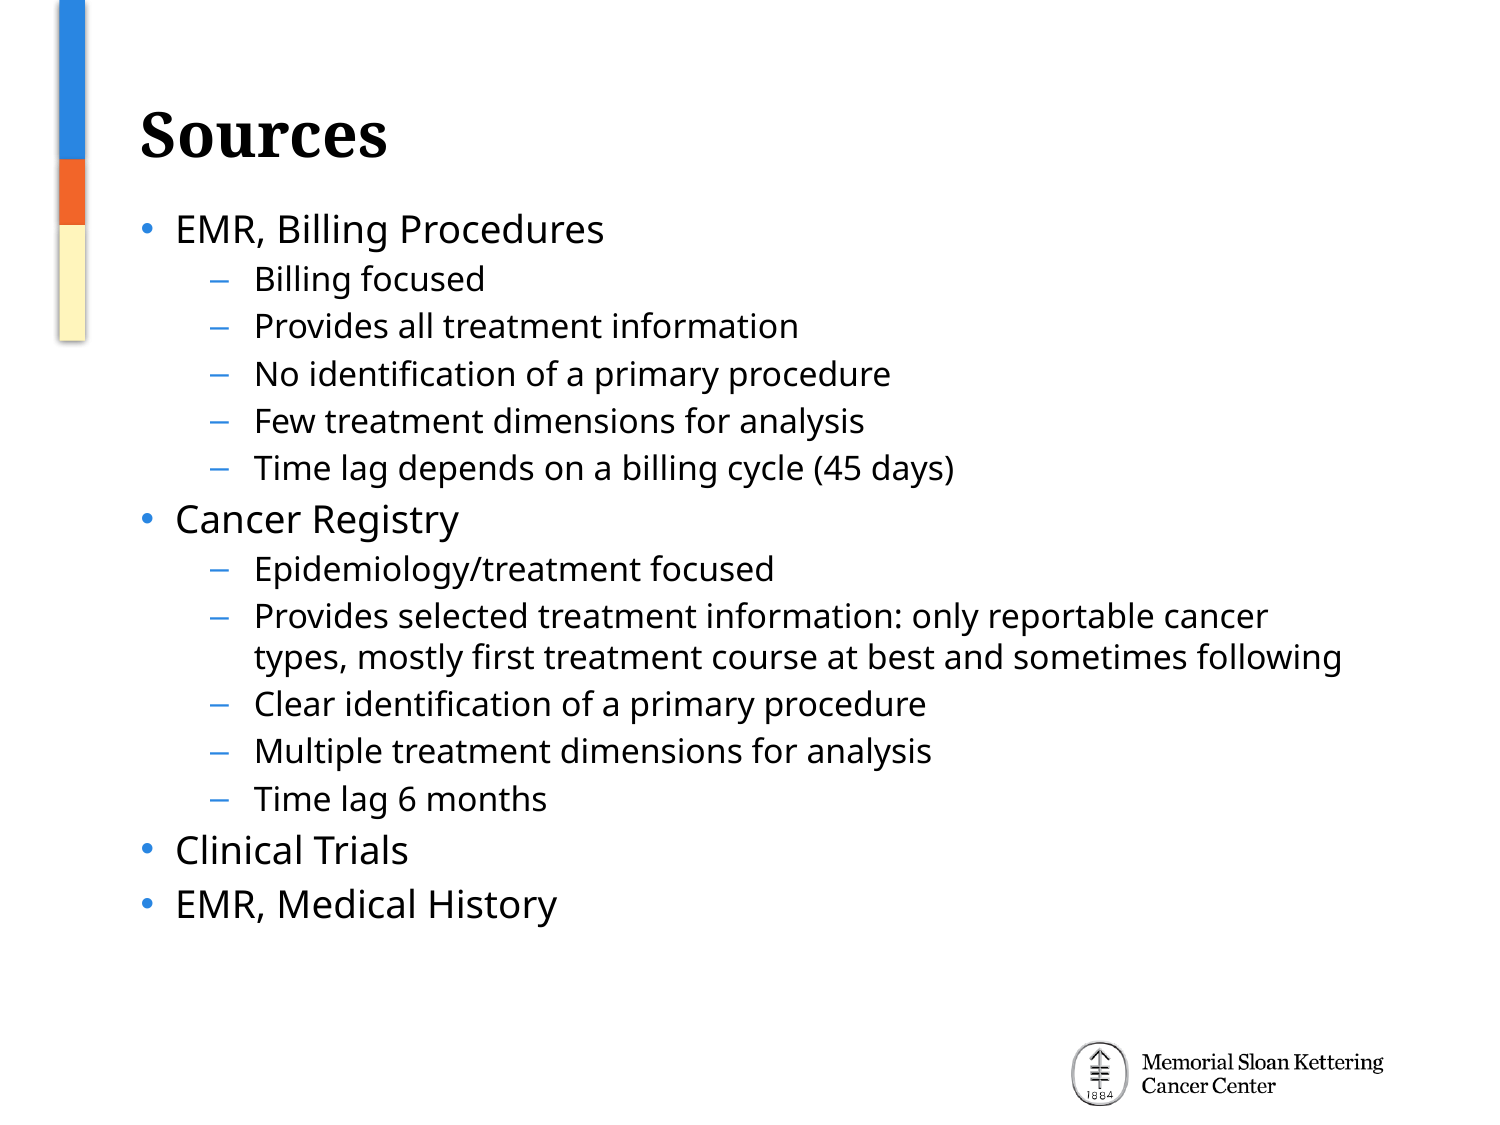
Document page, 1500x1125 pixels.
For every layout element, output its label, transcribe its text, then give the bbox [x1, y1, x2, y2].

list EMR, Billing Procedures Billing focused Provides all treatment information No identification of a primary procedure Few treatment dimensions for analysis Time lag depends on a billing cycle (45 days) Cancer Registry Epidemiology/treatment focused Provides selected treatment information: only reportable cancer types, mostly first treatment course at best and sometimes following Clear identification of a primary procedure Multiple treatment dimensions for analysis Time lag 6 months Clinical Trials EMR, Medical History [125, 197, 1386, 940]
title Sources [125, 48, 1436, 178]
